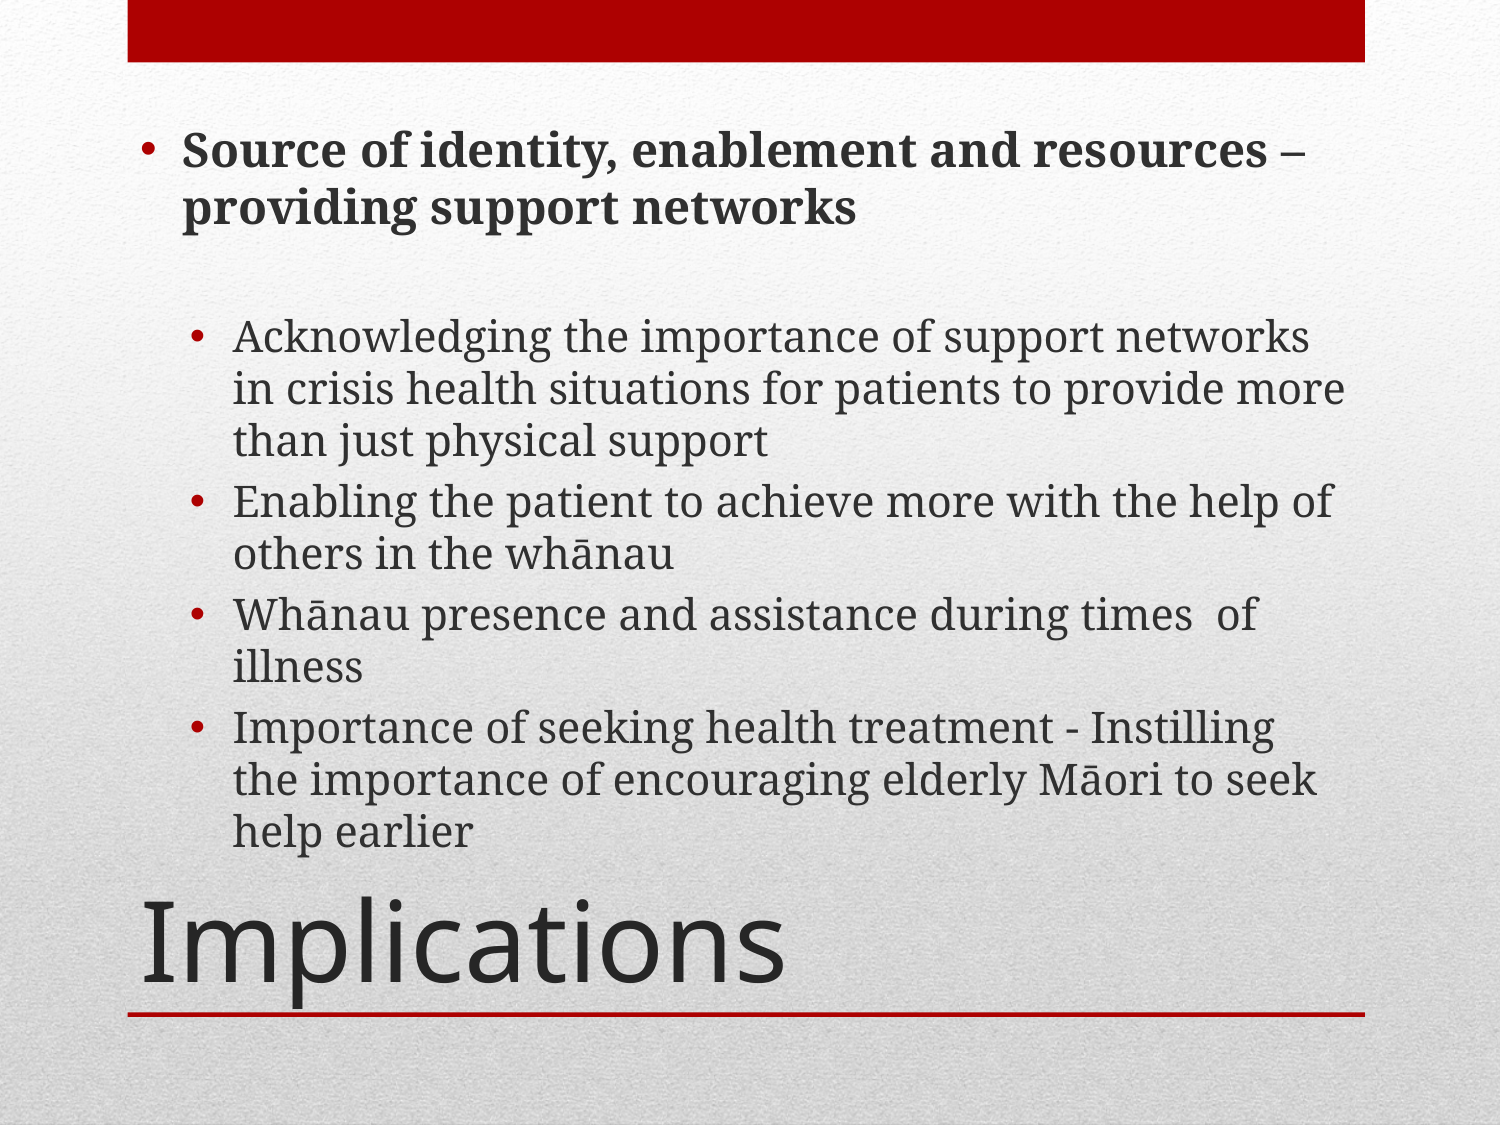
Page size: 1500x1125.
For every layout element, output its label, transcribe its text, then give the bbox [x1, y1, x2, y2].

list Source of identity, enablement and resources –providing support networks Acknowledging the importance of support networks in crisis health situations for patients to provide more than just physical support Enabling the patient to achieve more with the help of others in the whānau Whānau presence and assistance during times of illness Importance of seeking health treatment - Instilling the importance of encouraging elderly Māori to seek help earlier [125, 112, 1365, 870]
title Implications [125, 870, 1238, 1013]
